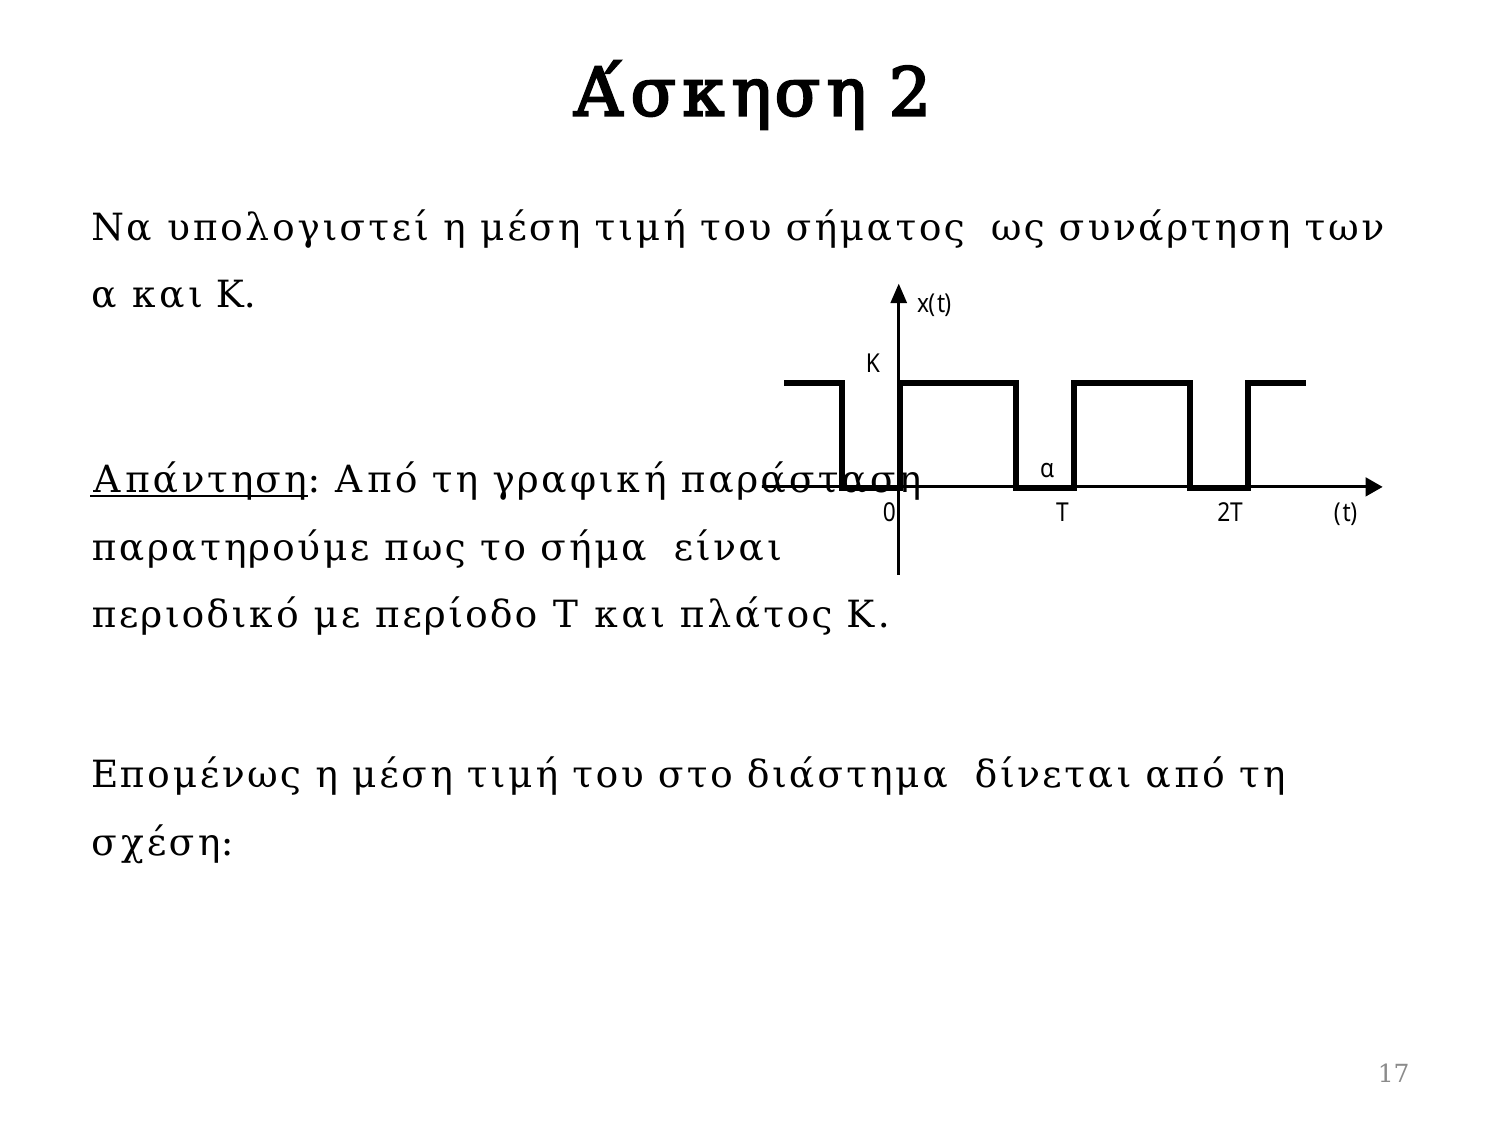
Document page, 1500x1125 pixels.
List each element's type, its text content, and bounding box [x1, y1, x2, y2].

slide_number 17 [1222, 1042, 1425, 1103]
title Άσκηση 2 [75, 19, 1425, 159]
picture [761, 255, 1424, 575]
